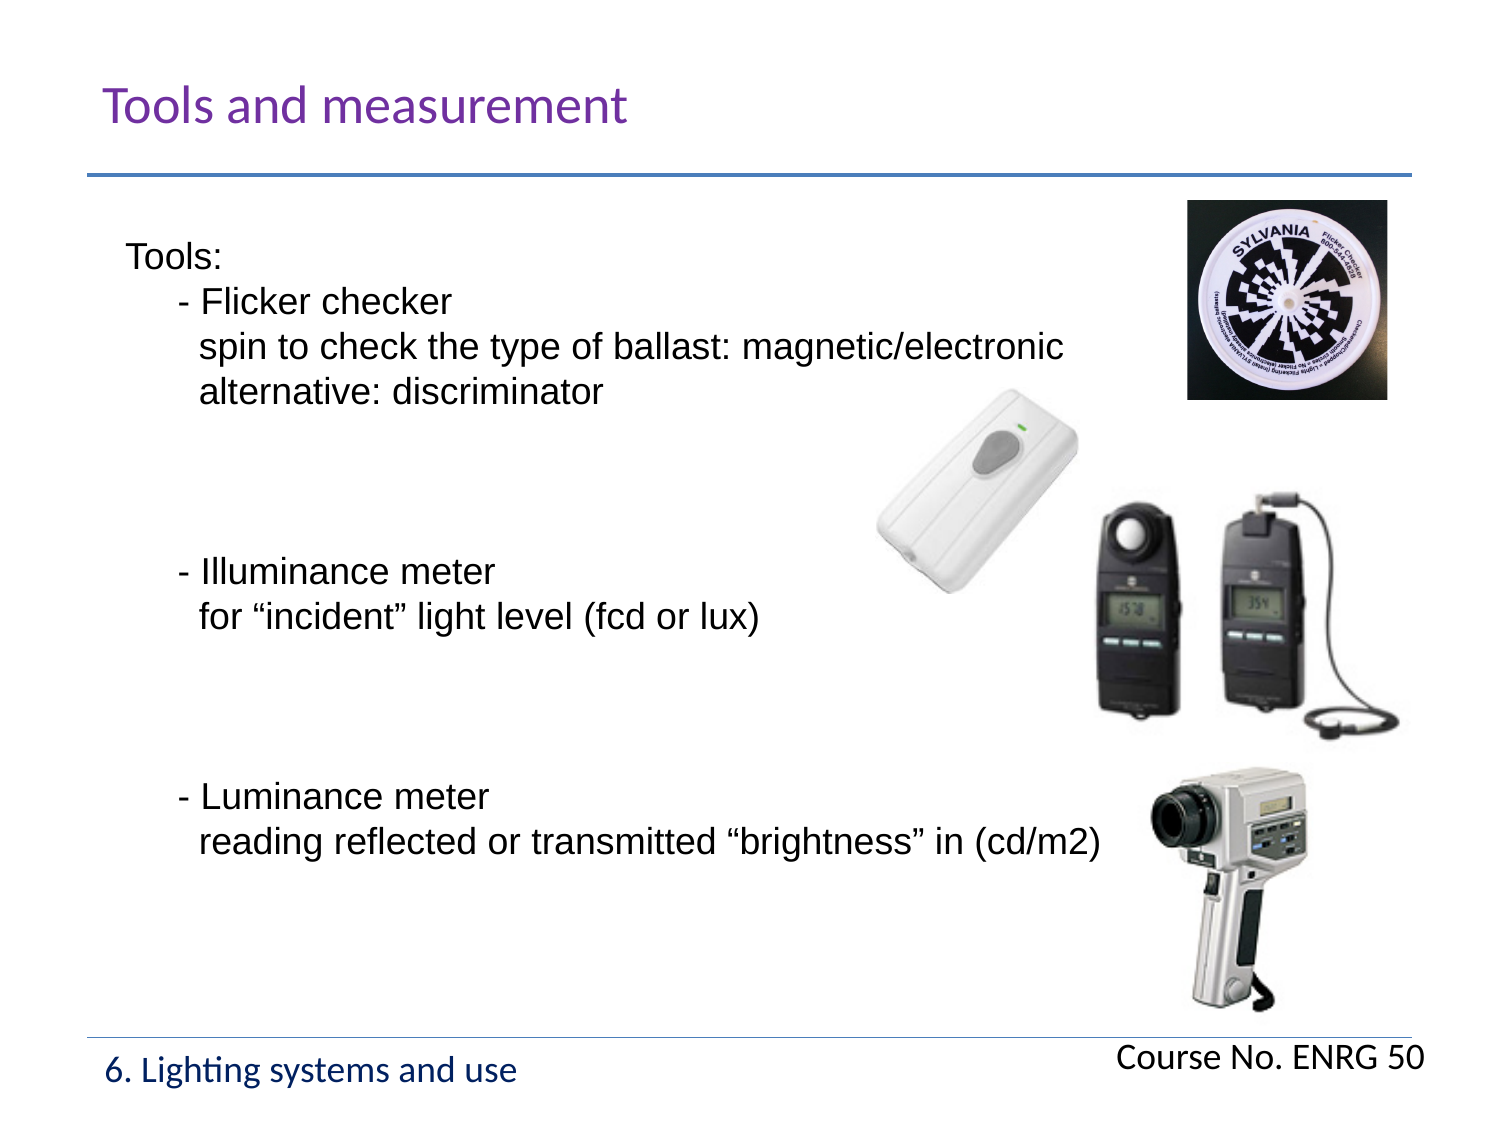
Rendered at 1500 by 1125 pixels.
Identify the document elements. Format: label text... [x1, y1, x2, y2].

text_box Course No. ENRG 50 [1101, 1024, 1441, 1085]
text_box 6. Lighting systems and use [89, 1045, 534, 1098]
picture [1187, 199, 1388, 401]
text_box Tools and measurement [87, 62, 1438, 143]
text_box Tools: - Flicker checker spin to check the type of ballast: magnetic/electronic alternative: discriminator - Illuminance meter for “incident” light level (fcd or lux) - Luminance meter reading reflected or transmitted “brightness” in (cd/m2) [110, 224, 1117, 915]
picture [874, 387, 1413, 1027]
